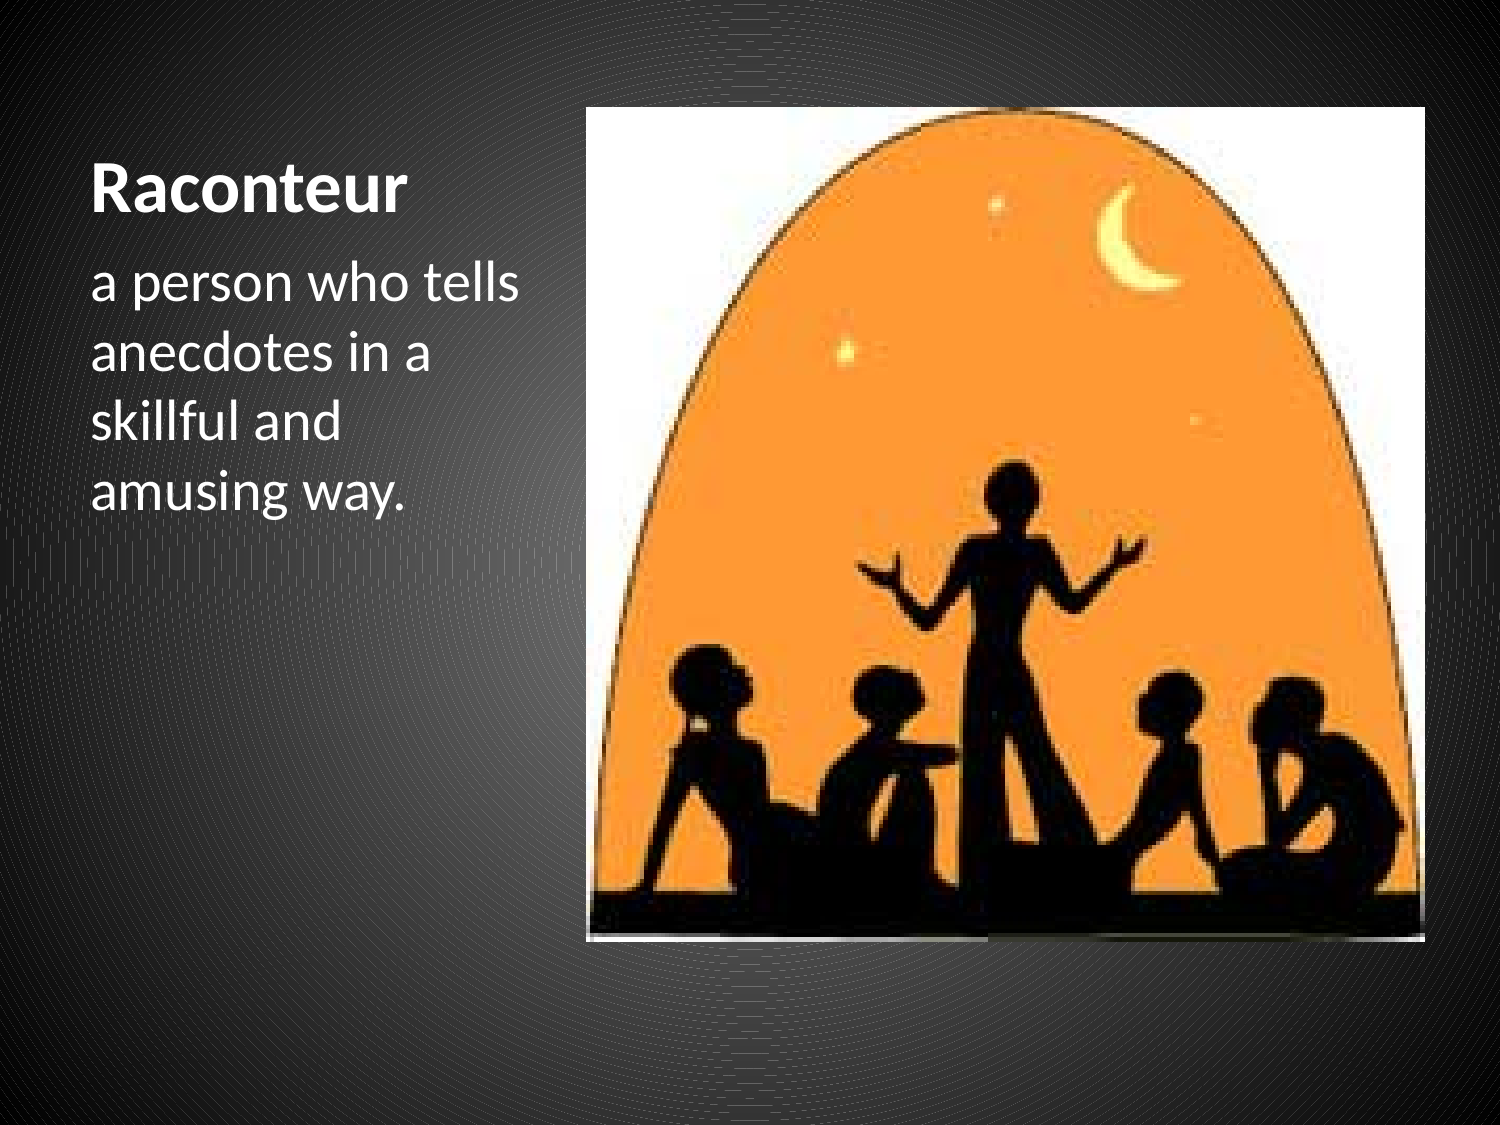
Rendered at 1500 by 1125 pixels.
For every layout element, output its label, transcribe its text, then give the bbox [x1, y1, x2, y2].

list a person who tells anecdotes in a skillful and amusing way. [75, 235, 569, 1005]
title Raconteur [75, 44, 569, 235]
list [586, 44, 1426, 1006]
